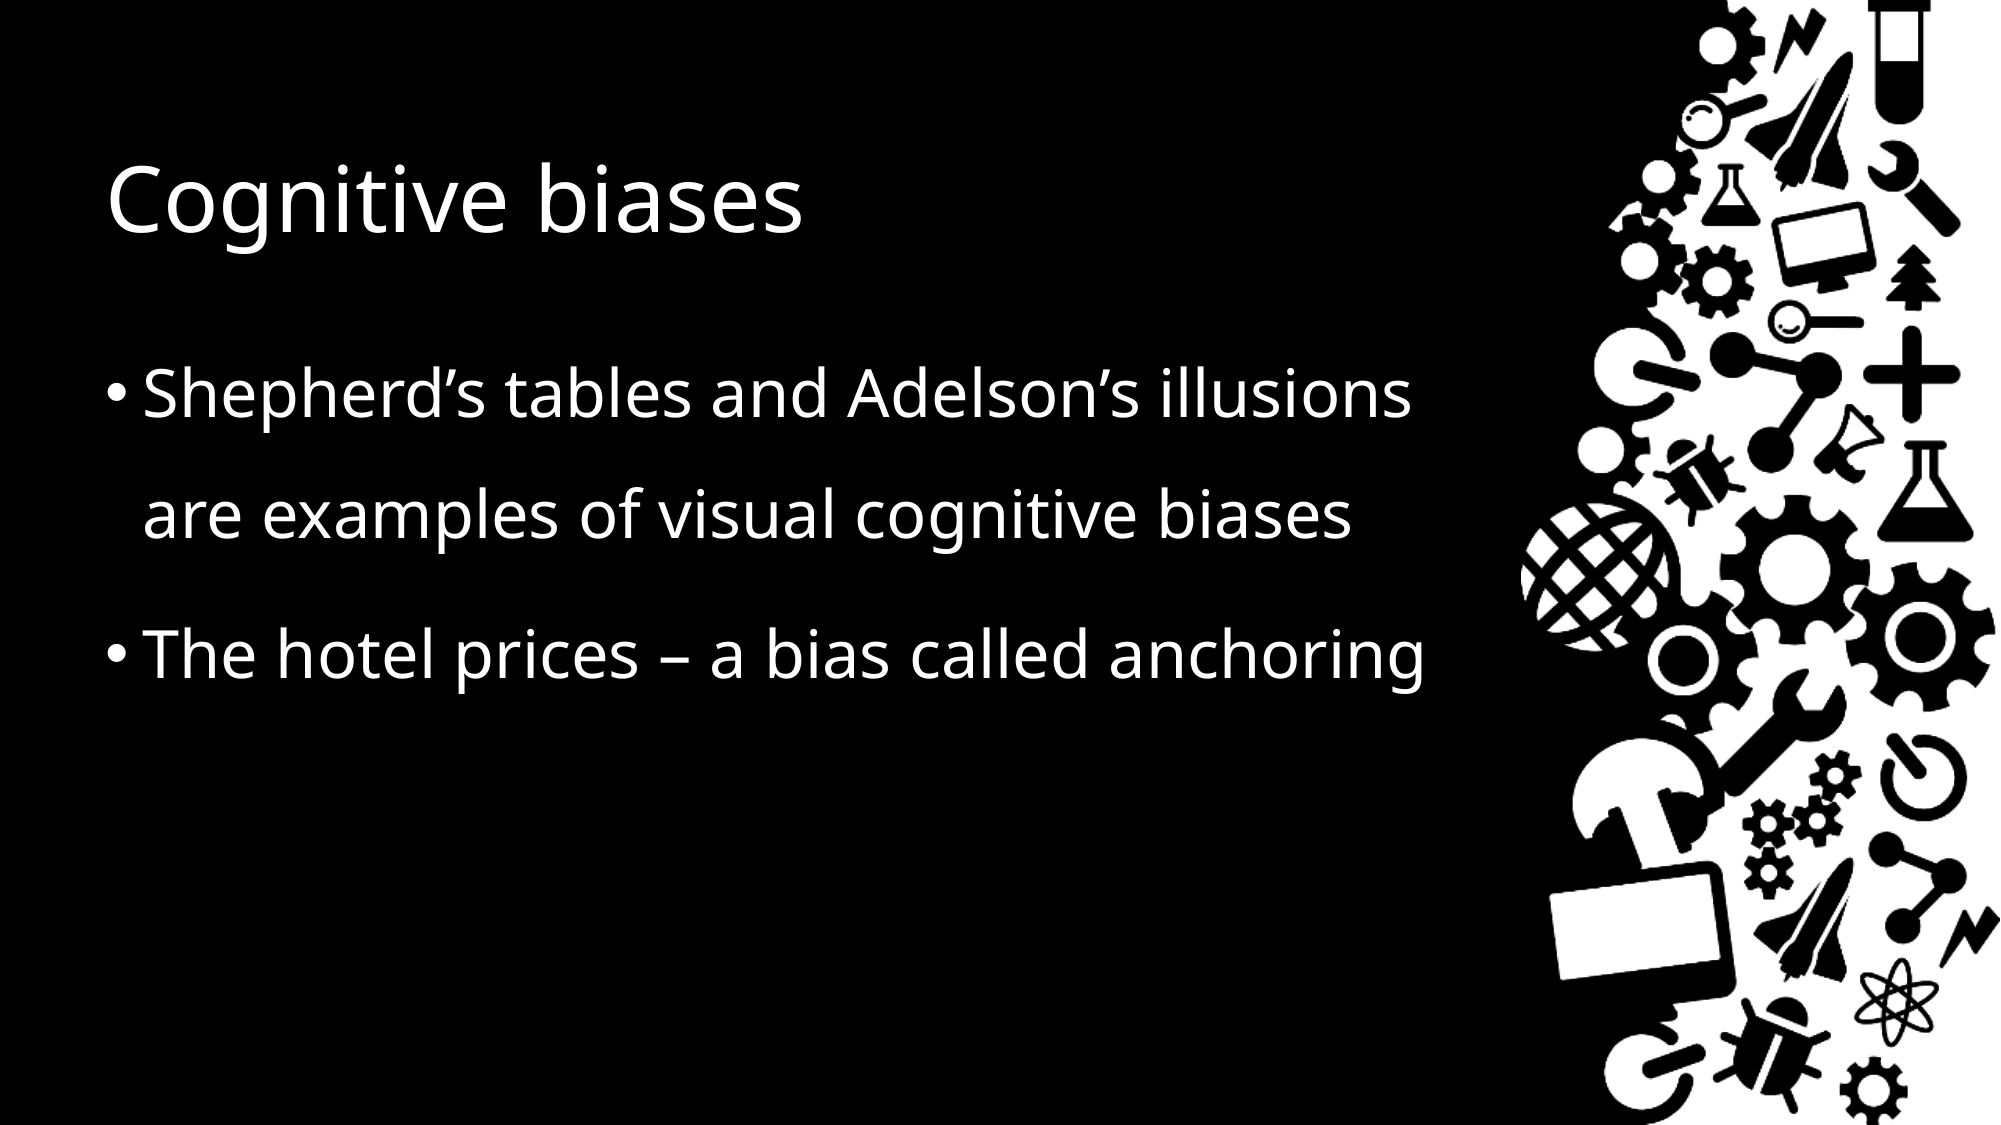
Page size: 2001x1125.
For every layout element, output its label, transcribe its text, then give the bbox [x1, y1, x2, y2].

title Cognitive biases [90, 59, 1508, 278]
picture [1521, 0, 2000, 1125]
list Shepherd’s tables and Adelson’s illusions are examples of visual cognitive biases The hotel prices – a bias called anchoring [90, 303, 1508, 956]
